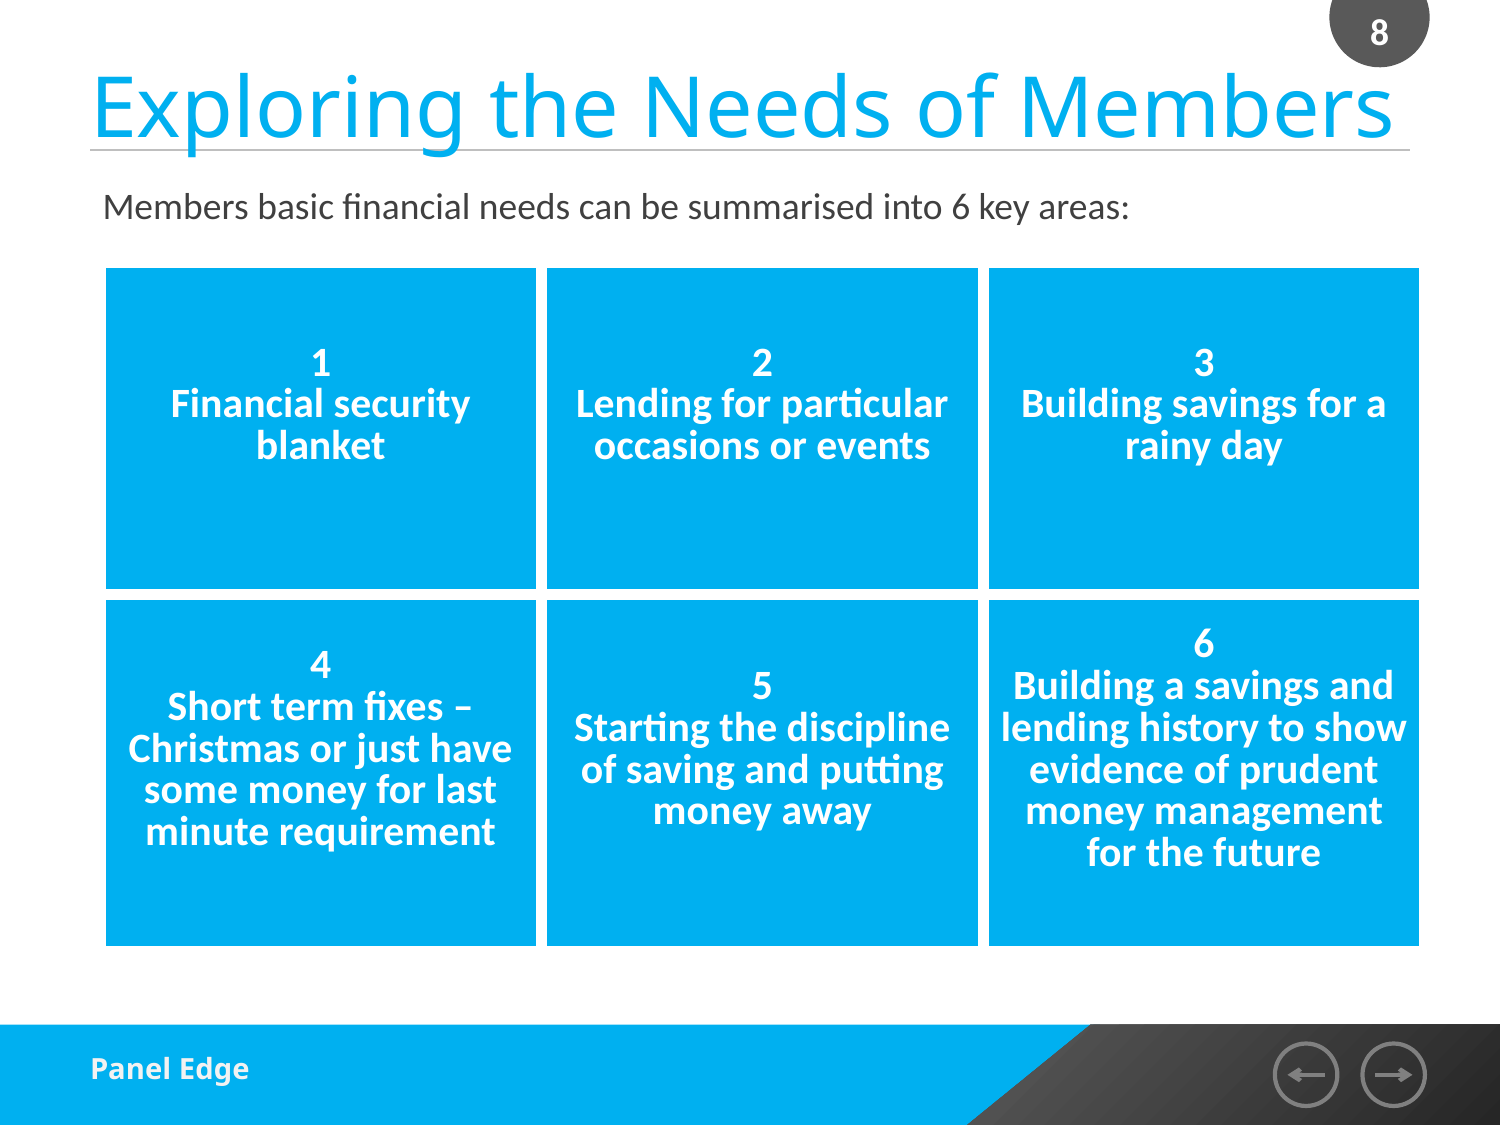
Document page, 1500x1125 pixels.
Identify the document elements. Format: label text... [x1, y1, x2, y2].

table_cell 4 Short term fixes – Christmas or just have some money for last minute requirement [106, 600, 536, 946]
table_header 1 Financial security blanket [106, 268, 536, 589]
table_cell 6 Building a savings and lending history to show evidence of prudent money management for the future [989, 600, 1419, 946]
list Members basic financial needs can be summarised into 6 key areas: [87, 174, 1438, 918]
slide_number 8 [1331, 0, 1428, 60]
table_header 3 Building savings for a rainy day [989, 268, 1419, 589]
table_cell 5 Starting the discipline of saving and putting money away [547, 600, 978, 946]
title Exploring the Needs of Members [75, 45, 1425, 163]
table_header 2 Lending for particular occasions or events [547, 268, 978, 589]
footer Panel Edge [75, 1040, 550, 1100]
